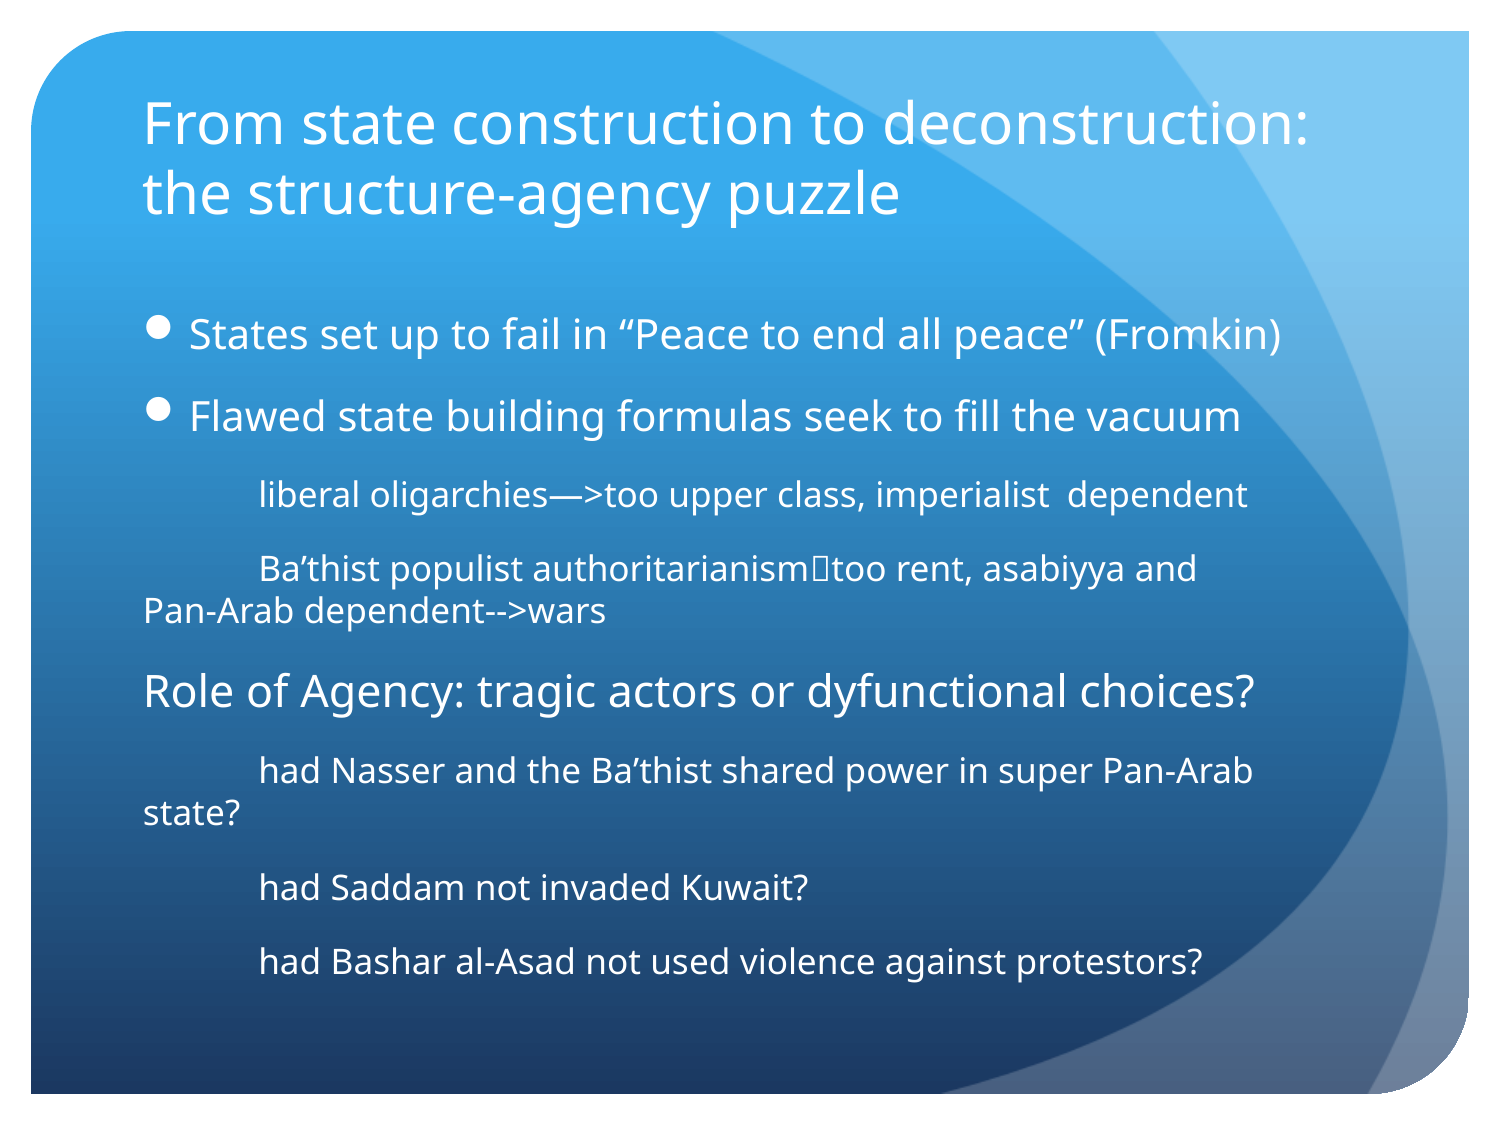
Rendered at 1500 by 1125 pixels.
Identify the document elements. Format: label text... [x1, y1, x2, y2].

picture [24, 30, 1473, 1094]
title From state construction to deconstruction: the structure-agency puzzle [127, 62, 1372, 234]
list States set up to fail in “Peace to end all peace” (Fromkin) Flawed state building formulas seek to fill the vacuum liberal oligarchies—>too upper class, imperialist dependent Ba’thist populist authoritarianismtoo rent, asabiyya and Pan-Arab dependent-->wars Role of Agency: tragic actors or dyfunctional choices? had Nasser and the Ba’thist shared power in super Pan-Arab state? had Saddam not invaded Kuwait? had Bashar al-Asad not used violence against protestors? [127, 299, 1372, 991]
